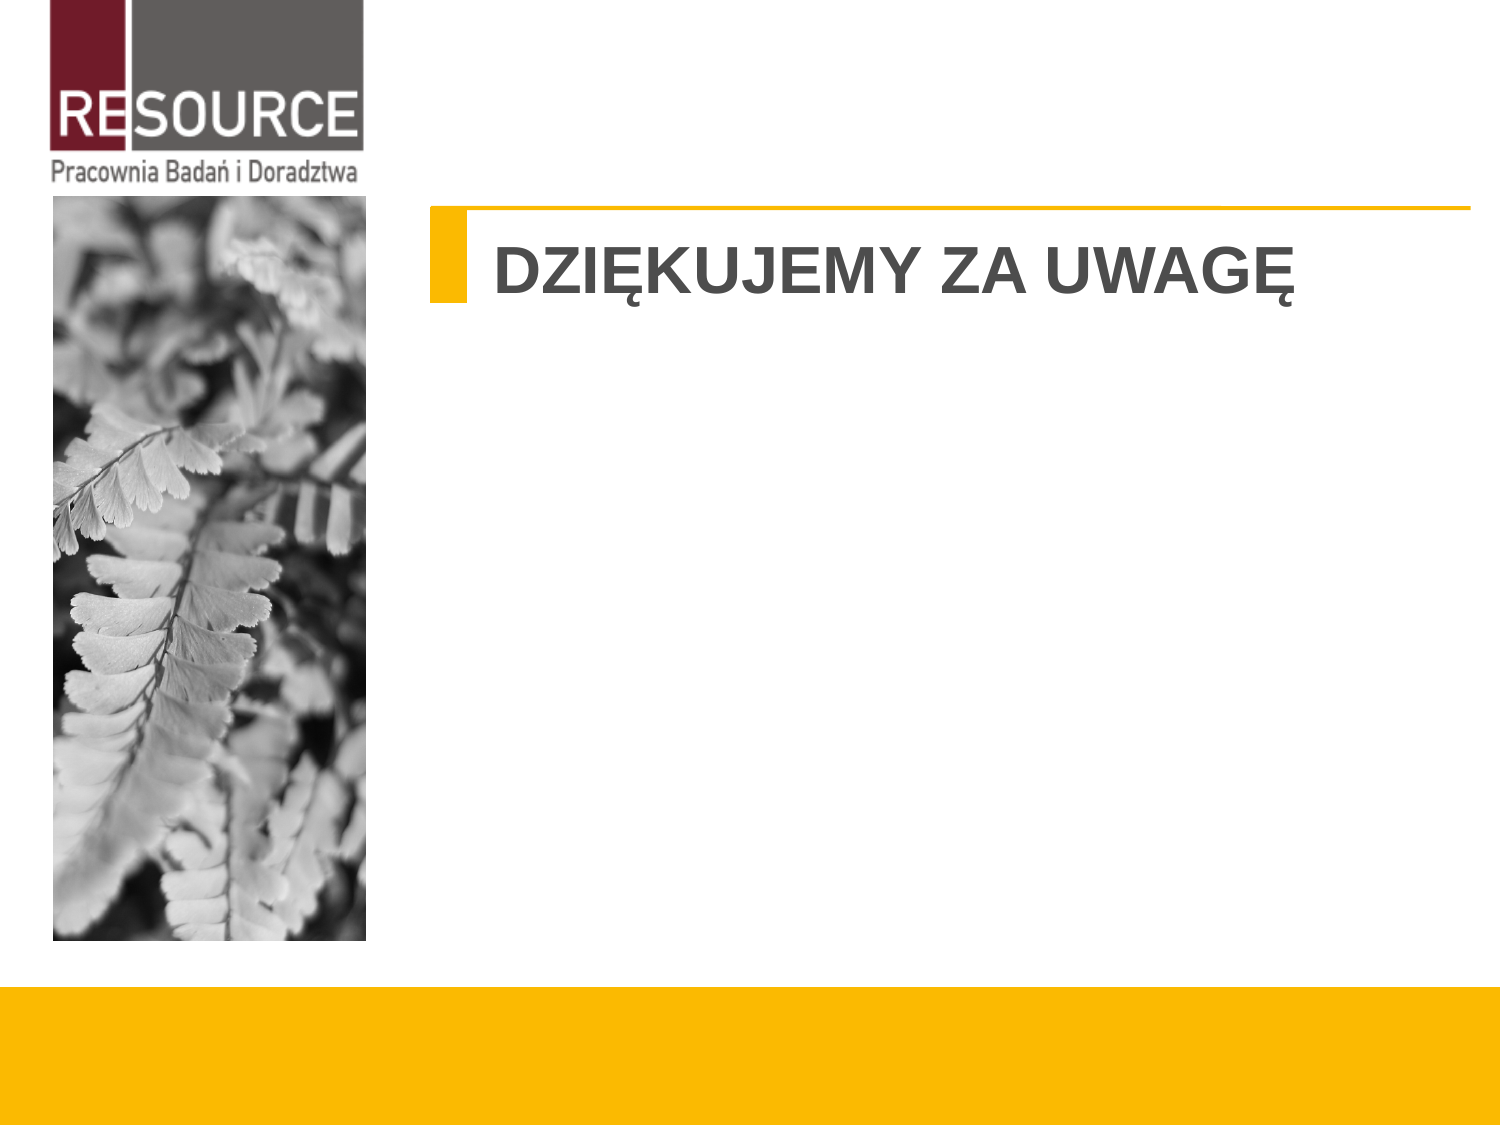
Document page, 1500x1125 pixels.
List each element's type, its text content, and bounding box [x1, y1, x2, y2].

picture [52, 196, 367, 941]
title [40, 0, 373, 194]
text_box [0, 987, 1500, 1125]
text_box DZIĘKUJEMY ZA UWAGĘ [478, 219, 1471, 587]
text_box [430, 208, 467, 303]
